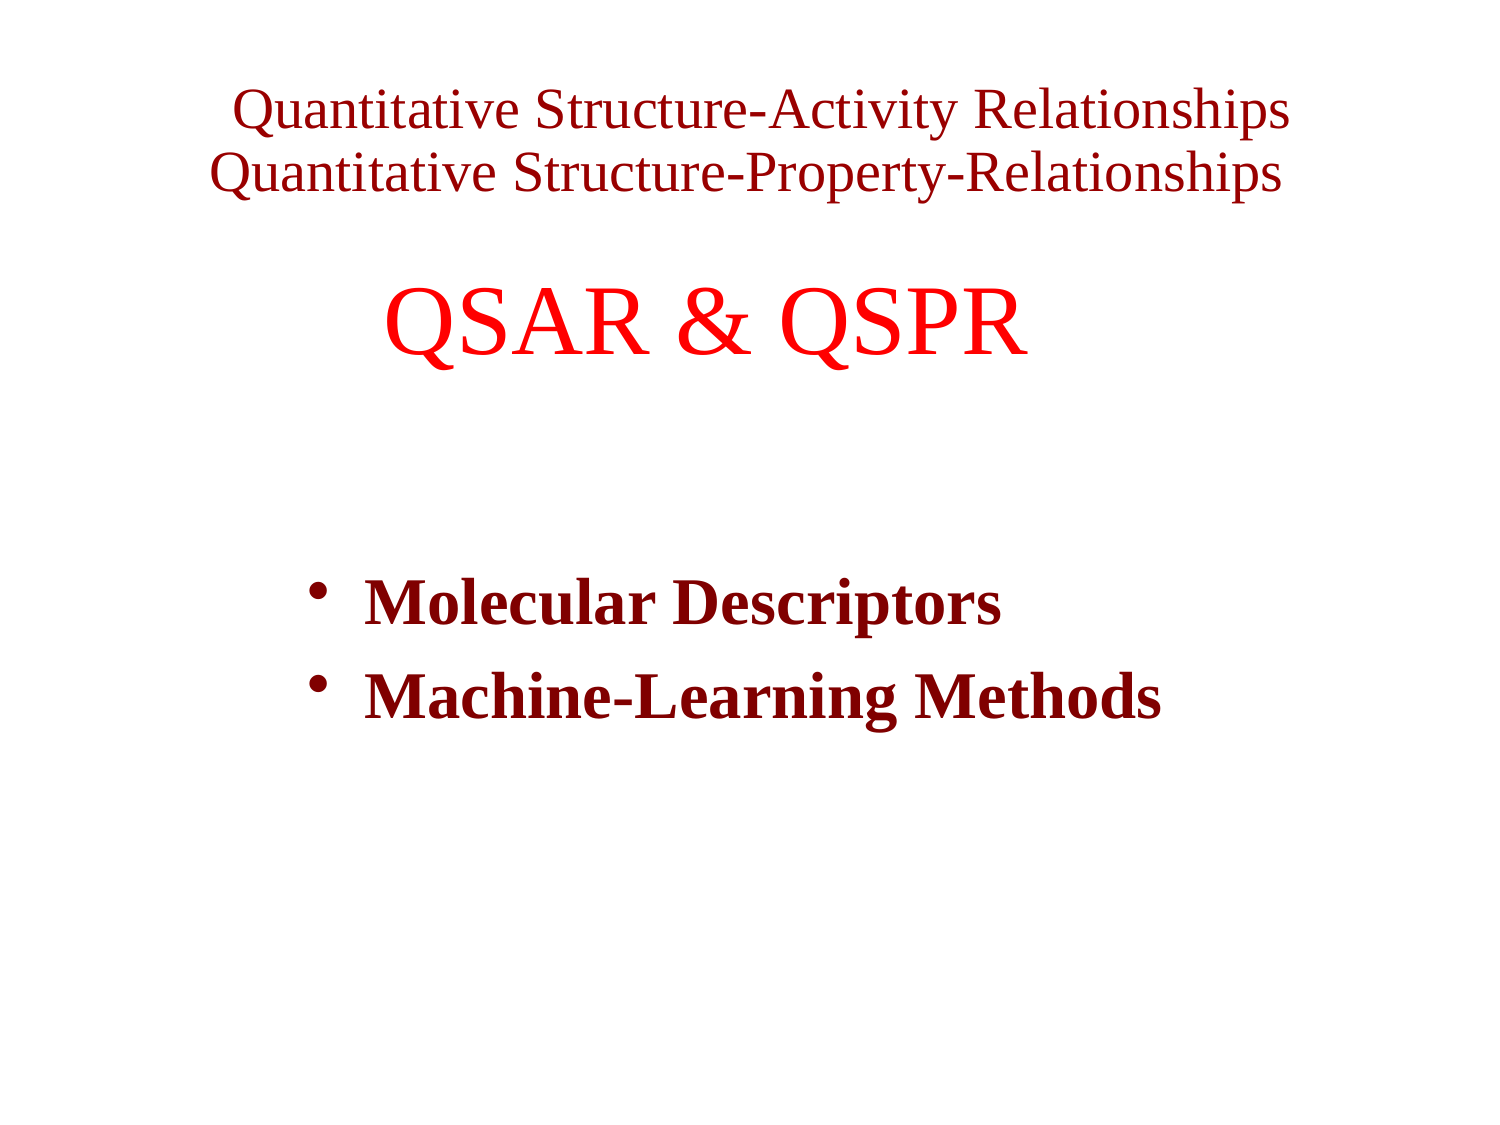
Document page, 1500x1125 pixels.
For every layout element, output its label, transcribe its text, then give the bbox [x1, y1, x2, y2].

text_box Molecular Descriptors Machine-Learning Methods [292, 550, 1343, 762]
list Quantitative Structure-Activity Relationships Quantitative Structure-Property-Relationships QSAR & QSPR [0, 70, 1438, 434]
